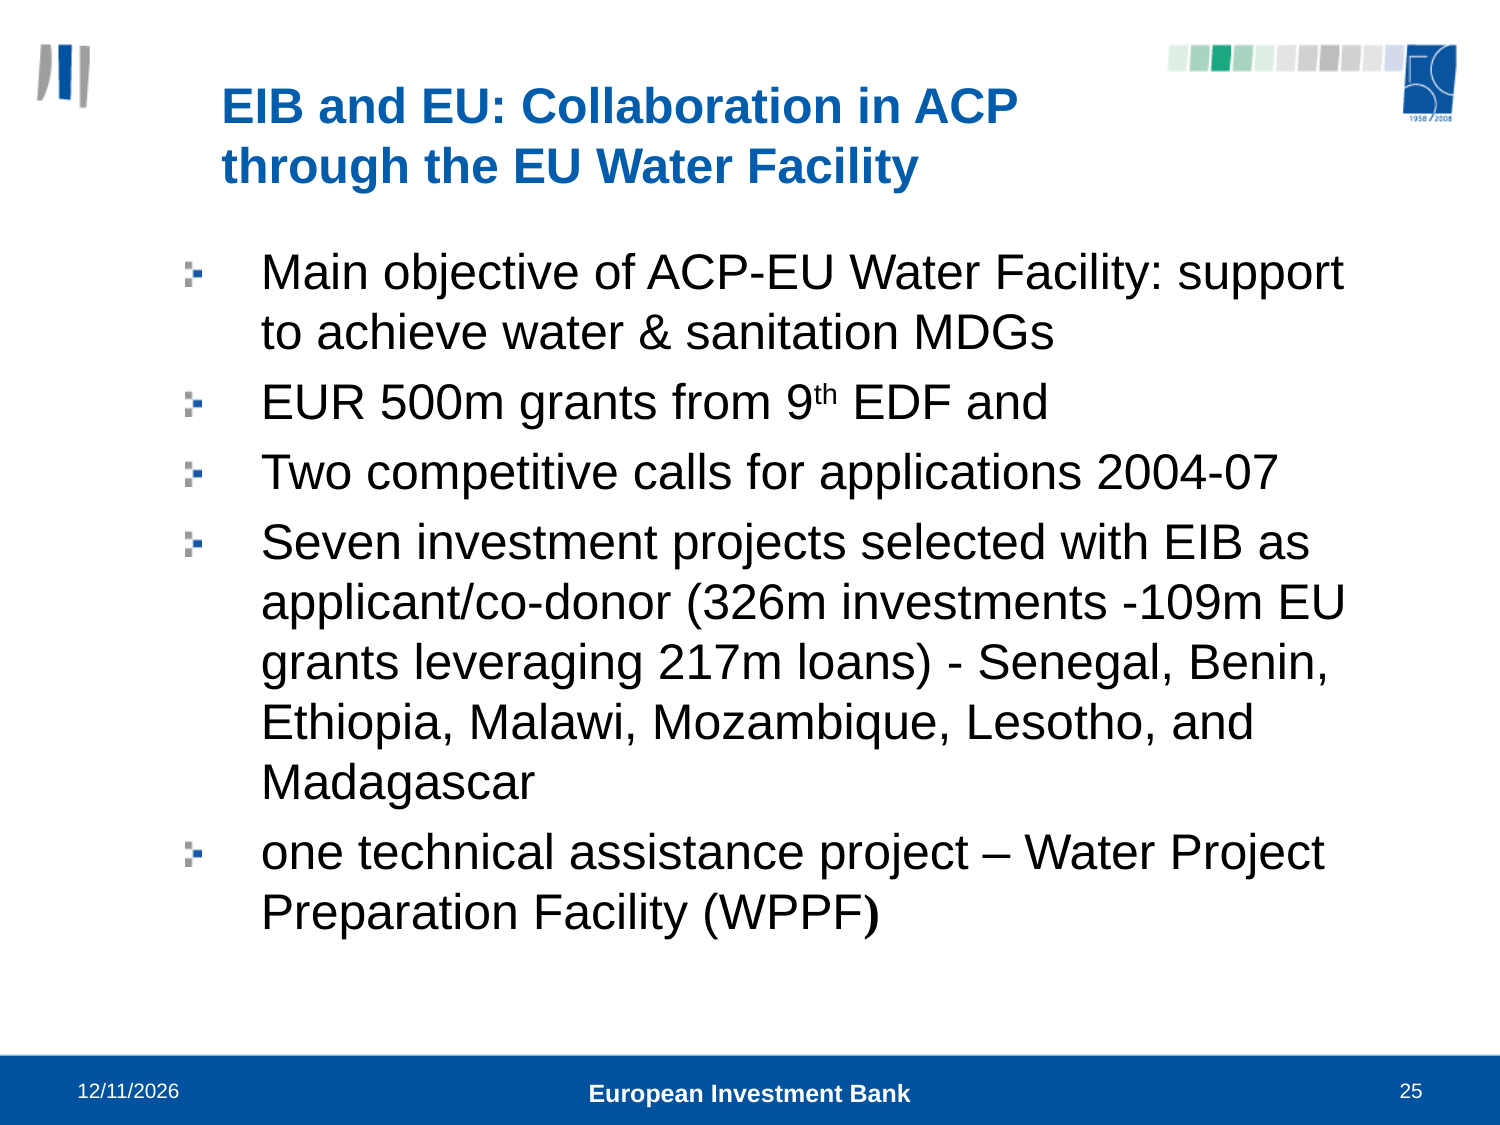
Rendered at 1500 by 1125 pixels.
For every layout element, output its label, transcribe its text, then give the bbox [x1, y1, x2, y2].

text_box Main objective of ACP-EU Water Facility: support to achieve water & sanitation MDGs EUR 500m grants from 9th EDF and Two competitive calls for applications 2004-07 Seven investment projects selected with EIB as applicant/co-donor (326m investments -109m EU grants leveraging 217m loans) - Senegal, Benin, Ethiopia, Malawi, Mozambique, Lesotho, and Madagascar one technical assistance project – Water Project Preparation Facility (WPPF) [171, 231, 1376, 999]
slide_number 25 [1274, 1070, 1438, 1125]
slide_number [62, 1070, 226, 1125]
footer European Investment Bank [229, 1070, 1271, 1125]
picture [0, 0, 1500, 1125]
title EIB and EU: Collaboration in ACP through the EU Water Facility [206, 66, 1140, 209]
